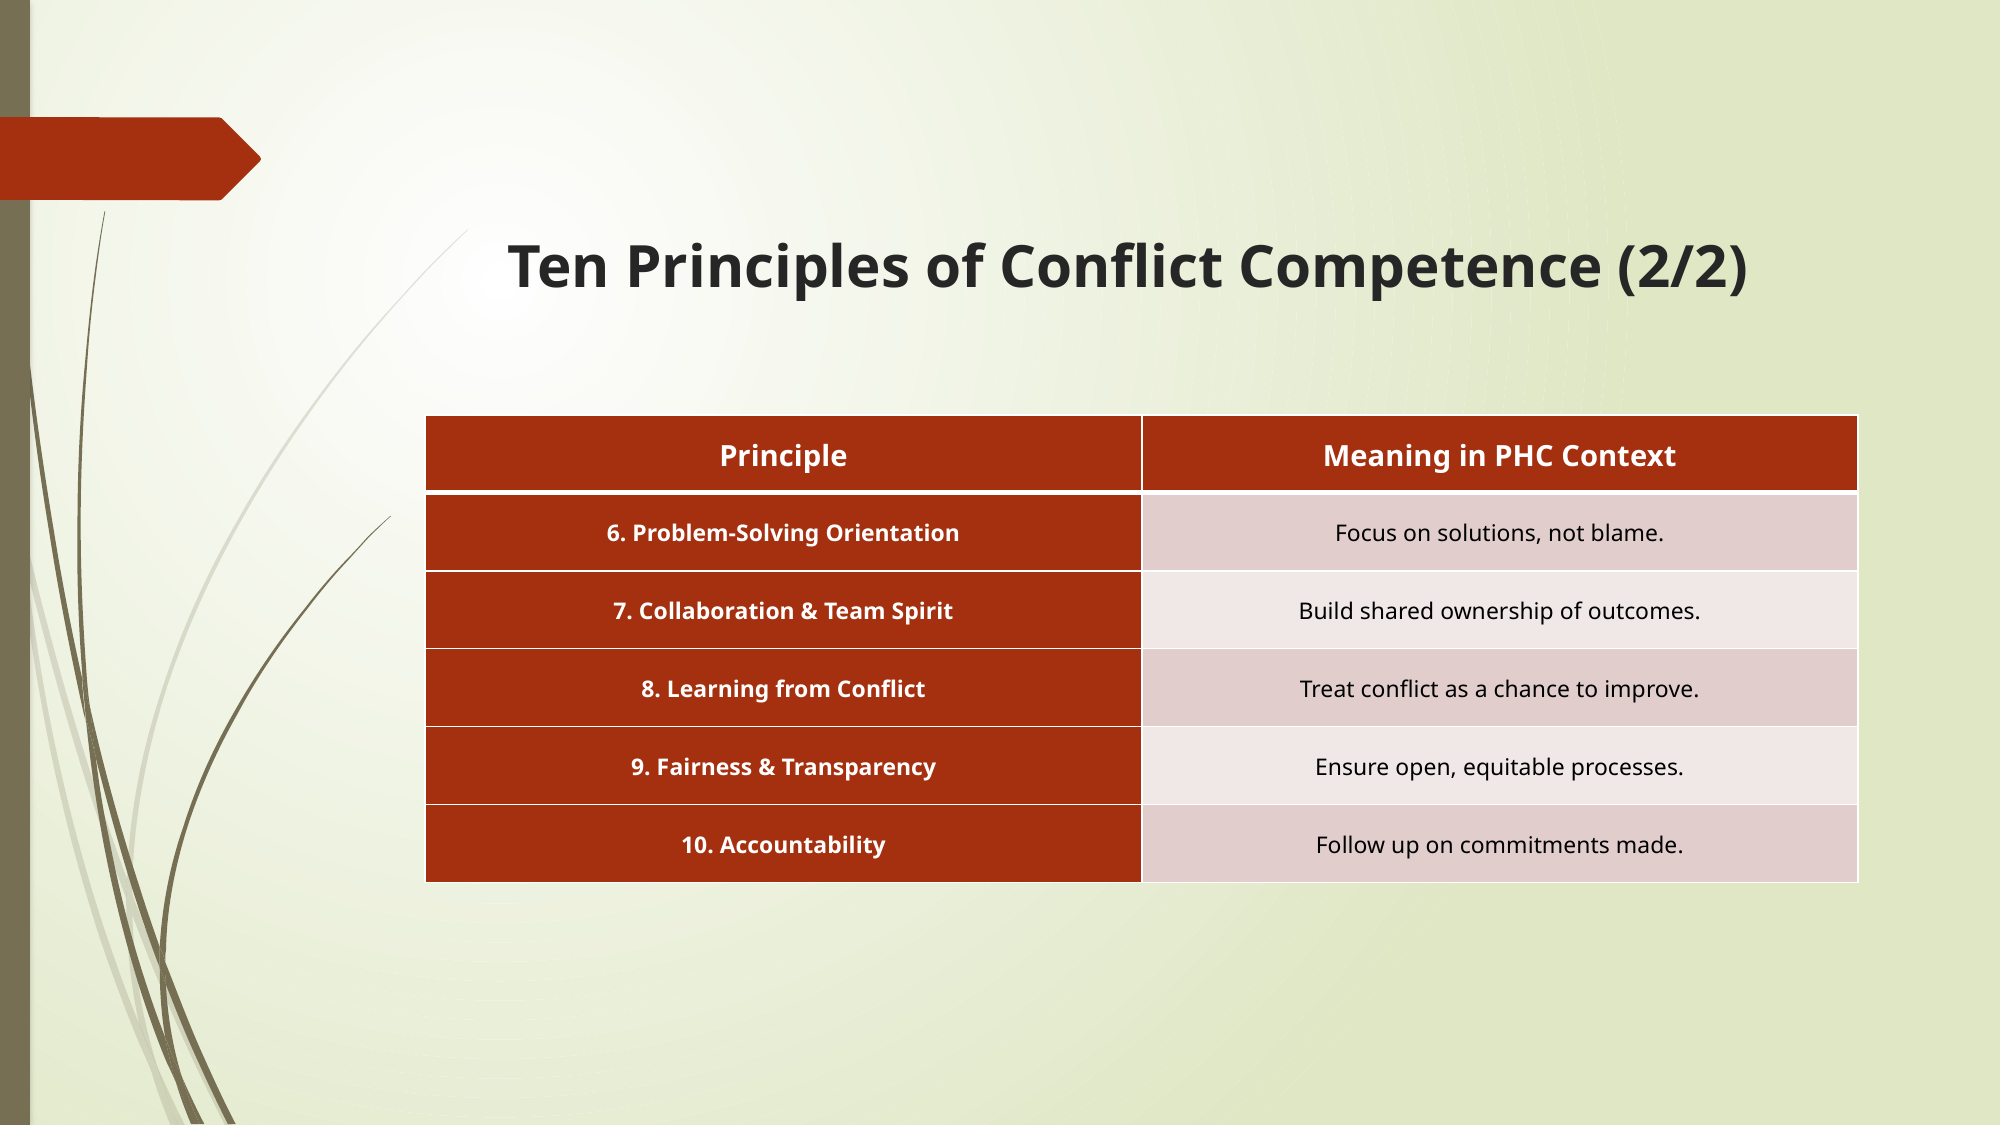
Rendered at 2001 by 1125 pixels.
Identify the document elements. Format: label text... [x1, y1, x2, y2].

table_cell 6. Problem-Solving Orientation [426, 495, 1141, 570]
table_cell 8. Learning from Conflict [426, 649, 1141, 726]
table_cell Treat conflict as a chance to improve. [1143, 649, 1857, 726]
table_header Meaning in PHC Context [1143, 416, 1857, 490]
table_cell Follow up on commitments made. [1143, 805, 1857, 882]
table_cell 7. Collaboration & Team Spirit [426, 572, 1141, 648]
table_header Principle [426, 416, 1141, 490]
table_cell Focus on solutions, not blame. [1143, 495, 1857, 570]
table_cell Build shared ownership of outcomes. [1143, 572, 1857, 648]
table_cell Ensure open, equitable processes. [1143, 727, 1857, 804]
table_cell 10. Accountability [426, 805, 1141, 882]
title Ten Principles of Conflict Competence (2/2) [397, 221, 1859, 333]
table_cell 9. Fairness & Transparency [426, 727, 1141, 804]
